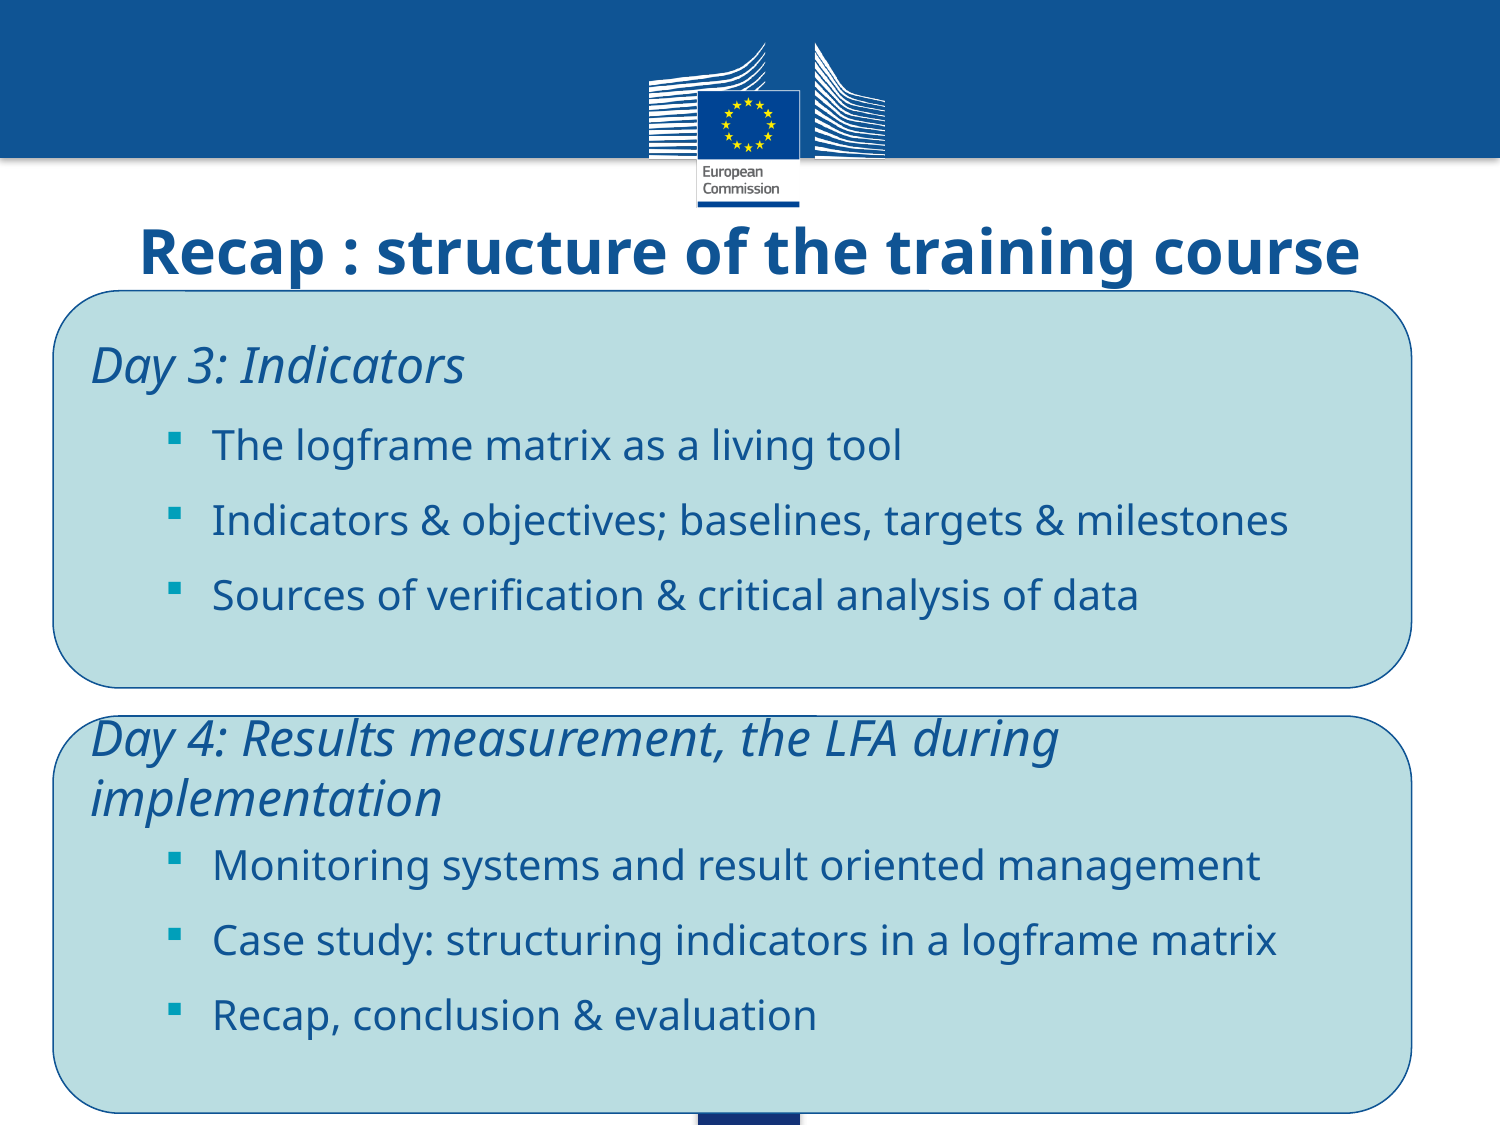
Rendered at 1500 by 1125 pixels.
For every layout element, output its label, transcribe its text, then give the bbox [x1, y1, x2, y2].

title Recap : structure of the training course [0, 198, 1500, 300]
text_box [53, 733, 1410, 1114]
list Day 3: Indicators The logframe matrix as a living tool Indicators & objectives; baselines, targets & milestones Sources of verification & critical analysis of data Day 4: Results measurement, the LFA during implementation Monitoring systems and result oriented management Case study: structuring indicators in a logframe matrix Recap, conclusion & evaluation [74, 326, 1413, 1063]
slide_number 3 [1383, 1024, 1426, 1103]
picture [649, 42, 885, 198]
text_box [53, 290, 1404, 671]
